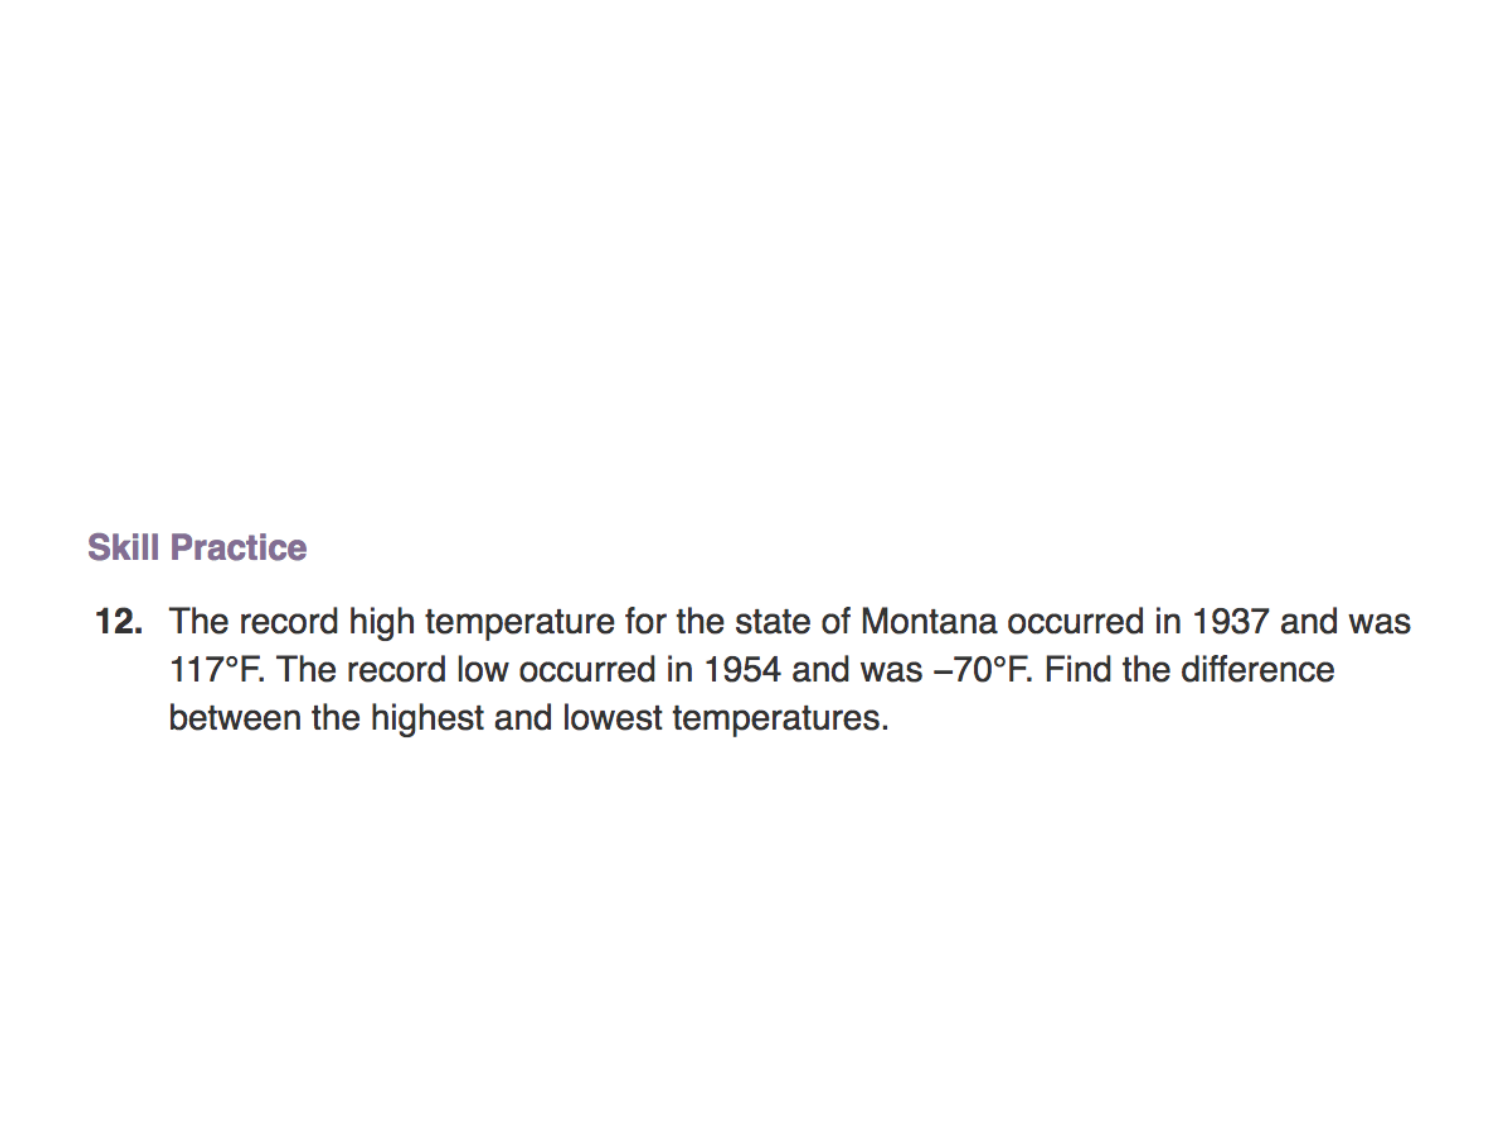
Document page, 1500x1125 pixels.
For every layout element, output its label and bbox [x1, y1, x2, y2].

list [74, 262, 1426, 1006]
